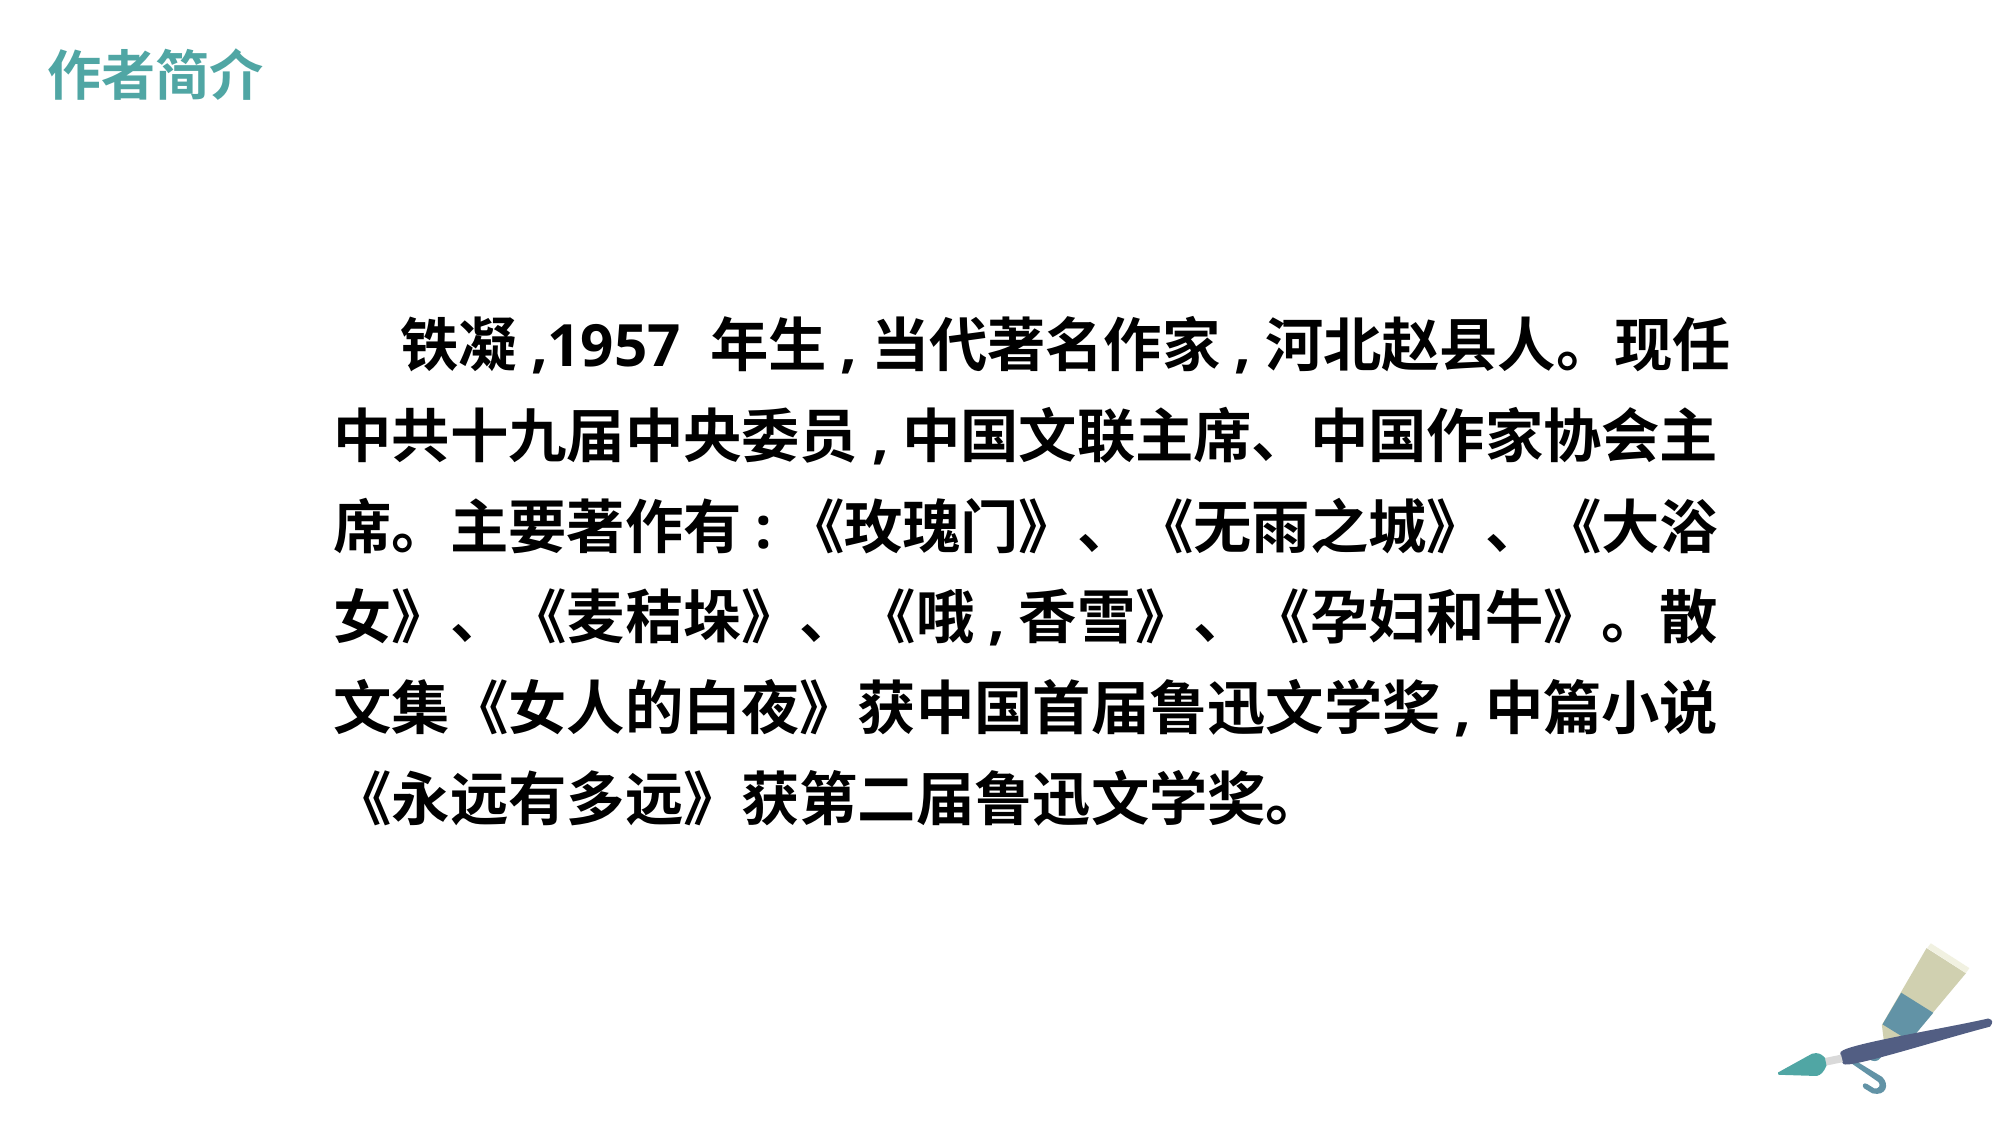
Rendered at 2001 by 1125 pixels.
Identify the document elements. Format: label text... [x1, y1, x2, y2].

text_box 铁凝,1957 年生,当代著名作家,河北赵县人。现任中共十九届中央委员,中国文联主席、中国作家协会主席。主要著作有:《玫瑰门》、《无雨之城》、《大浴女》、《麦秸垛》、《哦,香雪》、《孕妇和牛》。散文集《女人的白夜》获中国首届鲁迅文学奖,中篇小说《永远有多远》获第二届鲁迅文学奖。 [319, 279, 1758, 840]
text_box 作者简介 [32, 33, 347, 114]
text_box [1811, 945, 1974, 1125]
